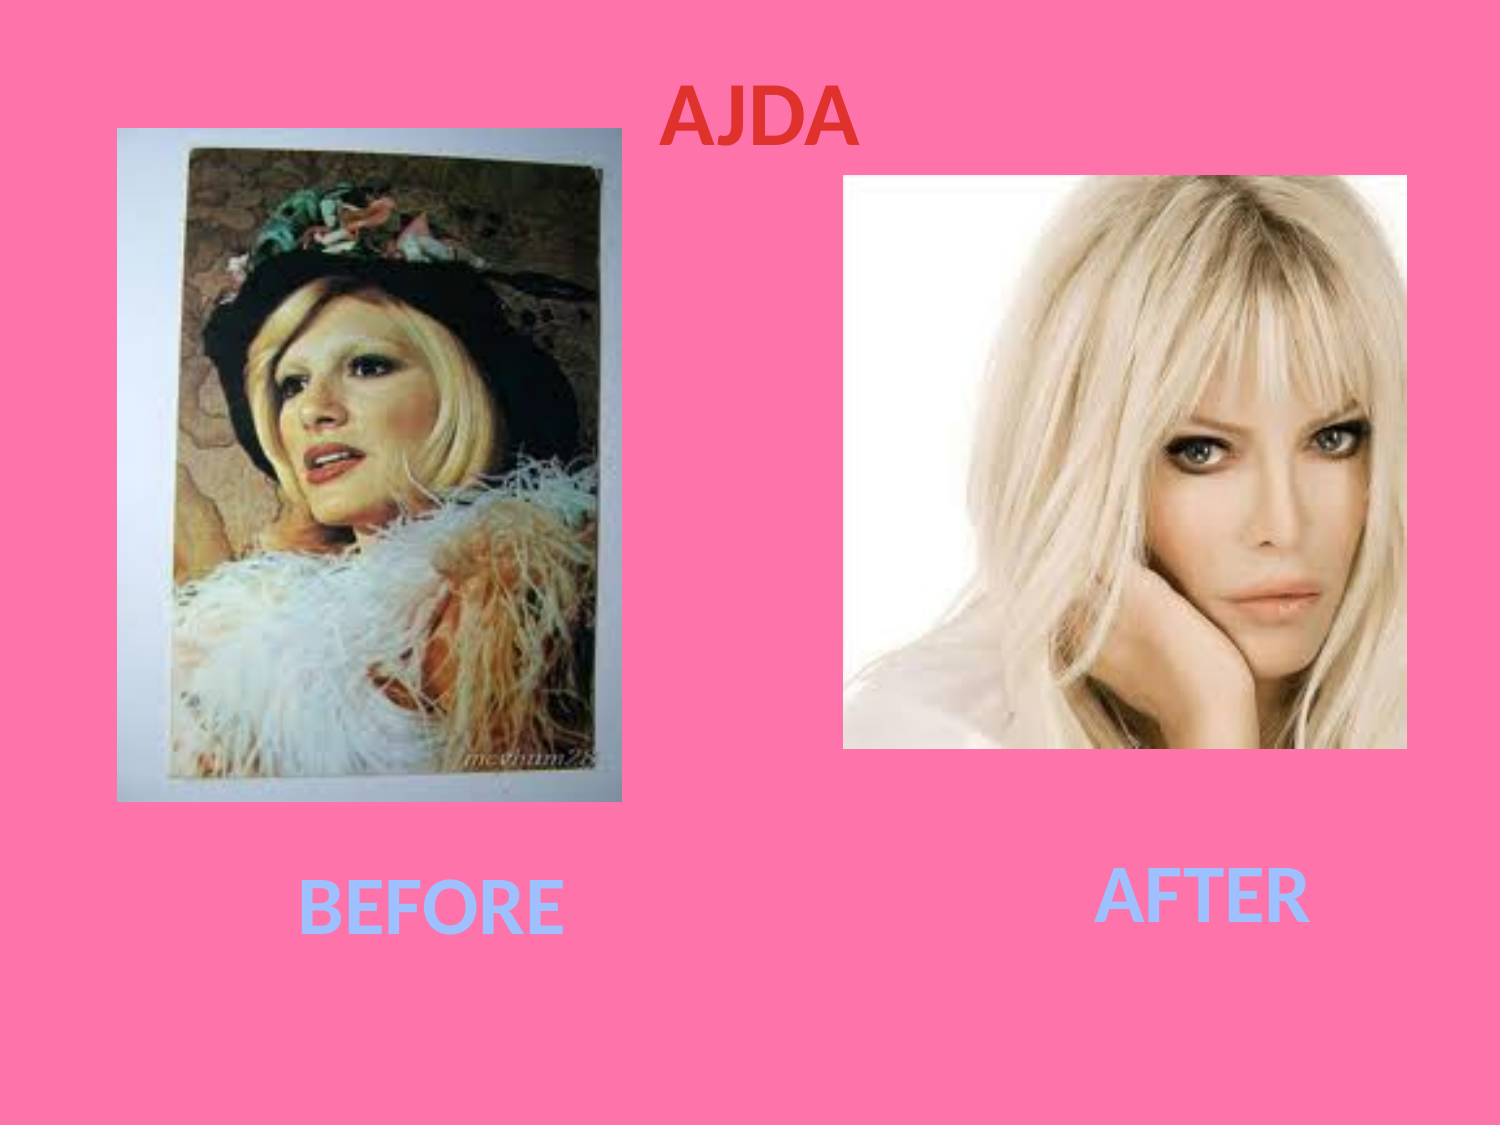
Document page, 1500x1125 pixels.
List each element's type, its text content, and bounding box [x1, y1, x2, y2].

picture [843, 175, 1407, 750]
text_box BEFORE [282, 843, 581, 959]
picture [116, 128, 622, 802]
text_box AFTER [1079, 832, 1327, 947]
text_box AJDA [644, 46, 985, 172]
